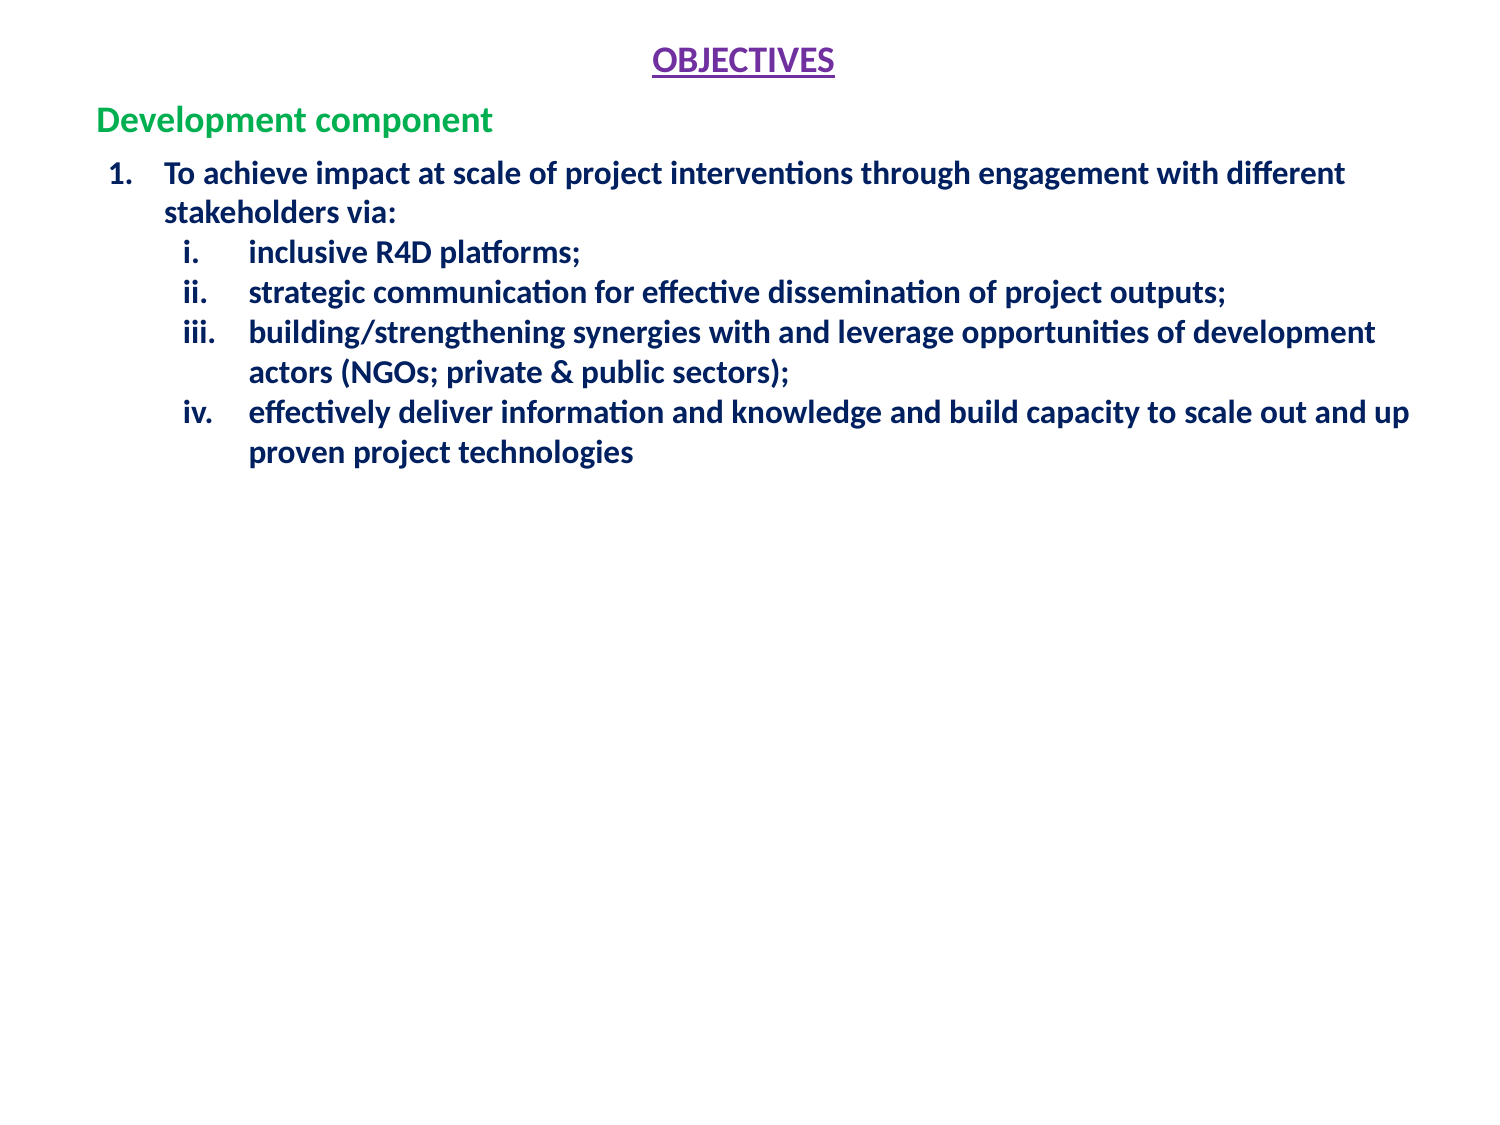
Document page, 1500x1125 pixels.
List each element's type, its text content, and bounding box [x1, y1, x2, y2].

text_box OBJECTIVES [637, 27, 863, 88]
text_box Development component [81, 87, 1400, 148]
text_box To achieve impact at scale of project interventions through engagement with different stakeholders via: inclusive R4D platforms; strategic communication for effective dissemination of project outputs; building/strengthening synergies with and leverage opportunities of development actors (NGOs; private & public sectors); effectively deliver information and knowledge and build capacity to scale out and up proven project technologies [93, 143, 1450, 518]
